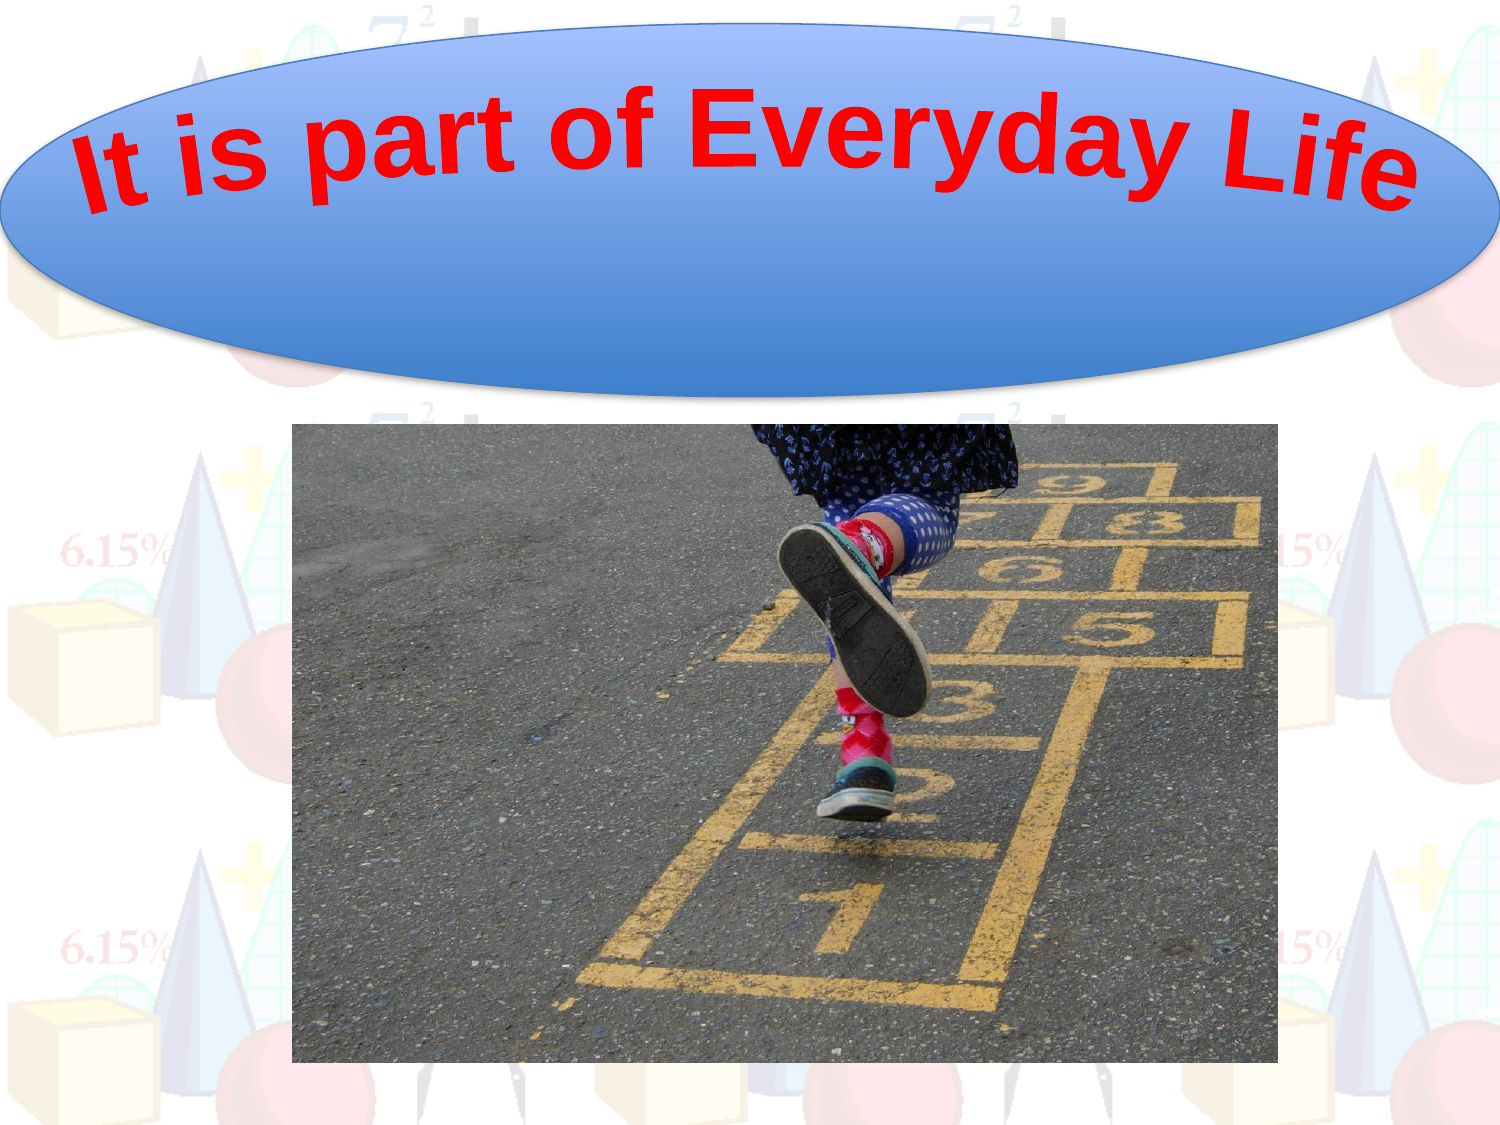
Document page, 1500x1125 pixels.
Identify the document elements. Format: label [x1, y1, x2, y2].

picture [291, 424, 1278, 1063]
text_box [0, 23, 1500, 397]
